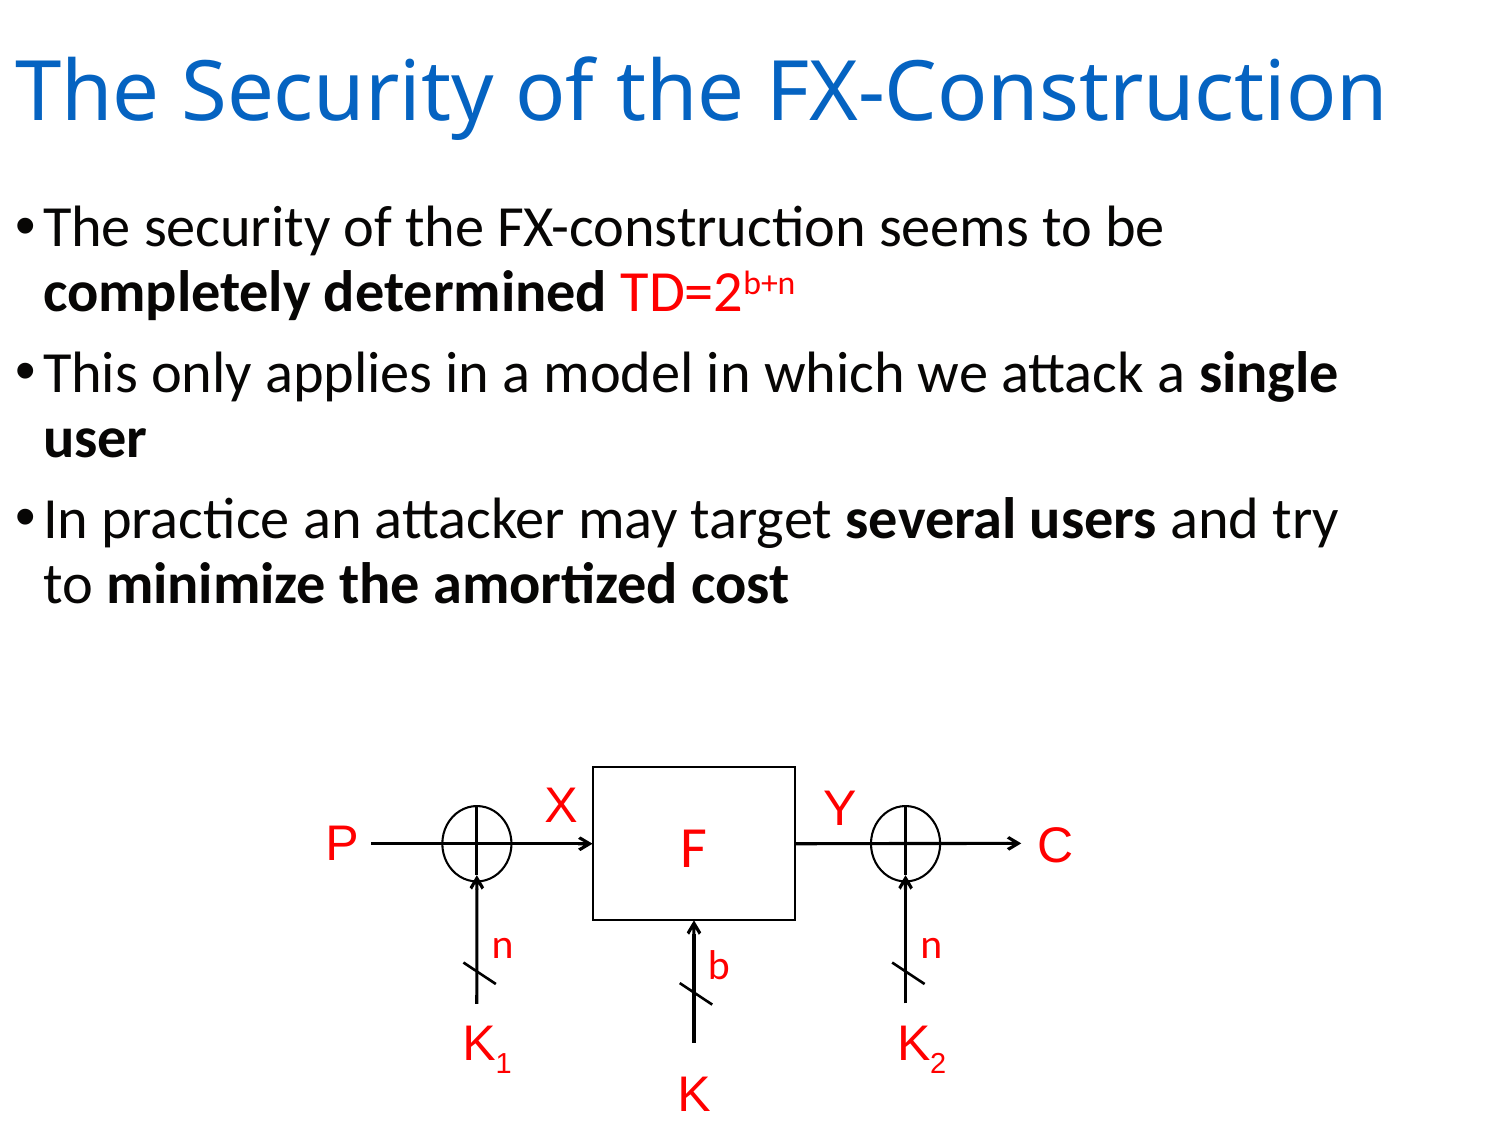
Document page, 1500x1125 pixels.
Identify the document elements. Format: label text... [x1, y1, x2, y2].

list The security of the FX-construction seems to be completely determined TD=2b+n This only applies in a model in which we attack a single user In practice an attacker may target several users and try to minimize the amortized cost [0, 187, 1400, 725]
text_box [371, 767, 1022, 1080]
text_box C [1022, 805, 1088, 881]
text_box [463, 962, 496, 984]
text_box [679, 982, 713, 1005]
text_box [892, 962, 925, 984]
text_box P [287, 802, 371, 878]
title The Security of the FX-Construction [0, 0, 1413, 188]
text_box K [662, 1080, 726, 1125]
